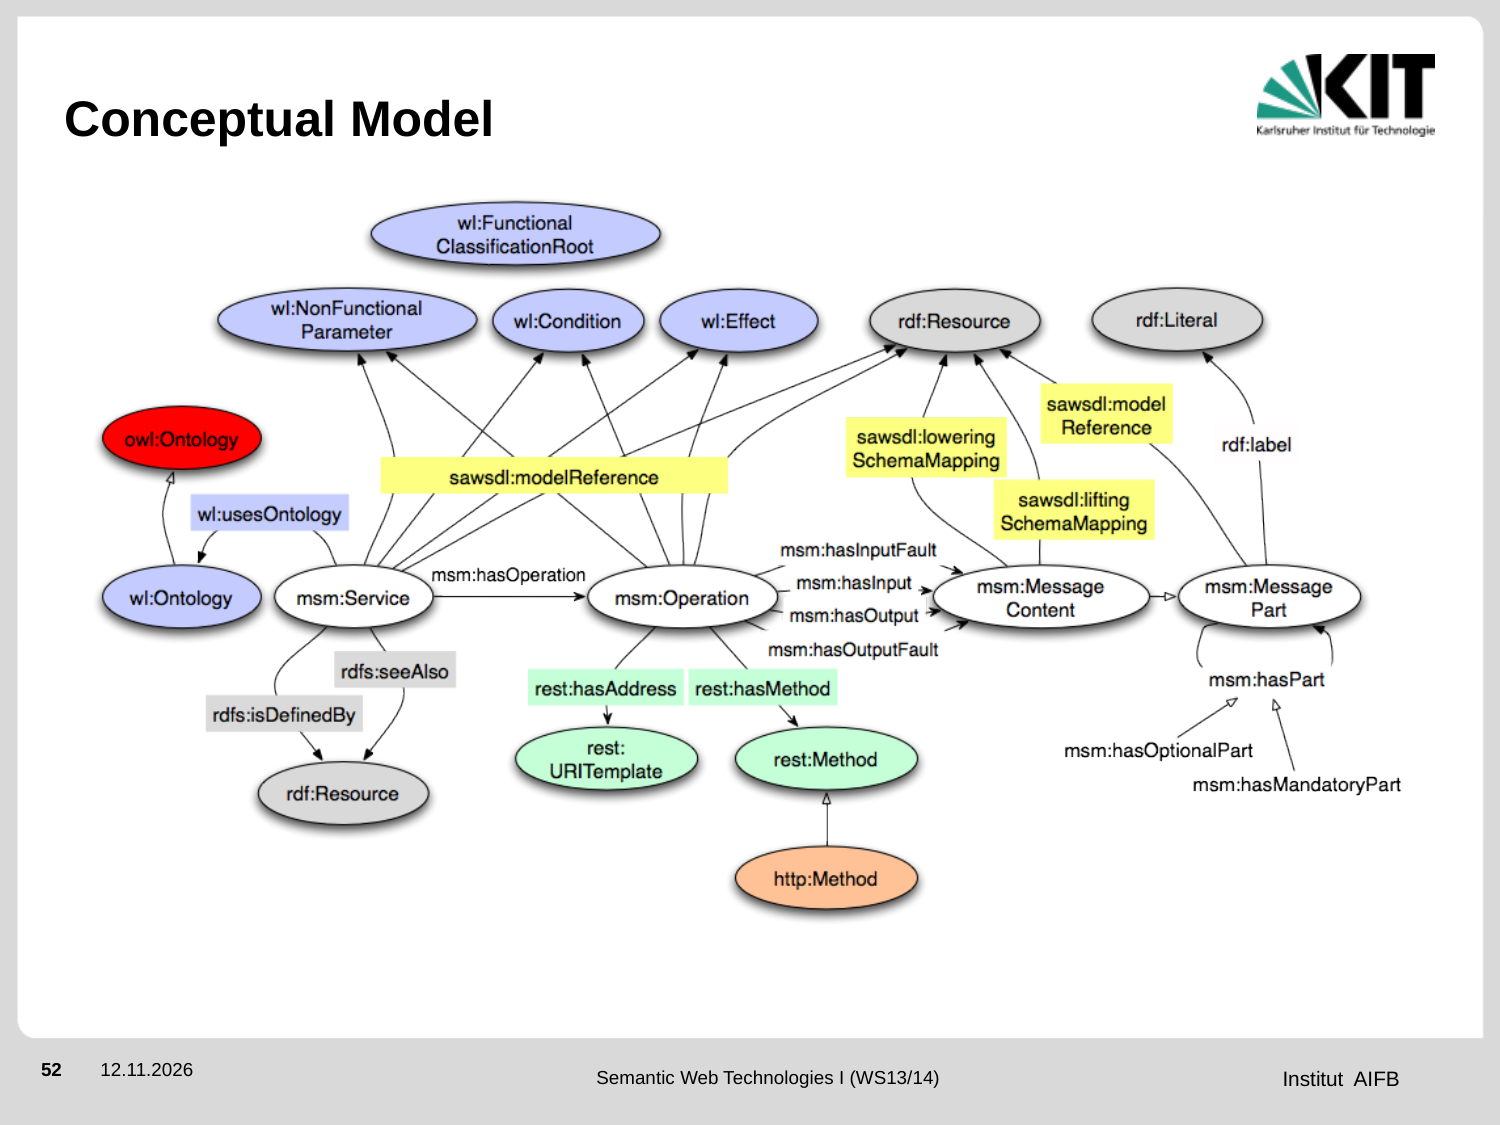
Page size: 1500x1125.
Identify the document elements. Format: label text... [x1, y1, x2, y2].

title Conceptual Model [64, 54, 1198, 147]
picture [0, 0, 1500, 1125]
